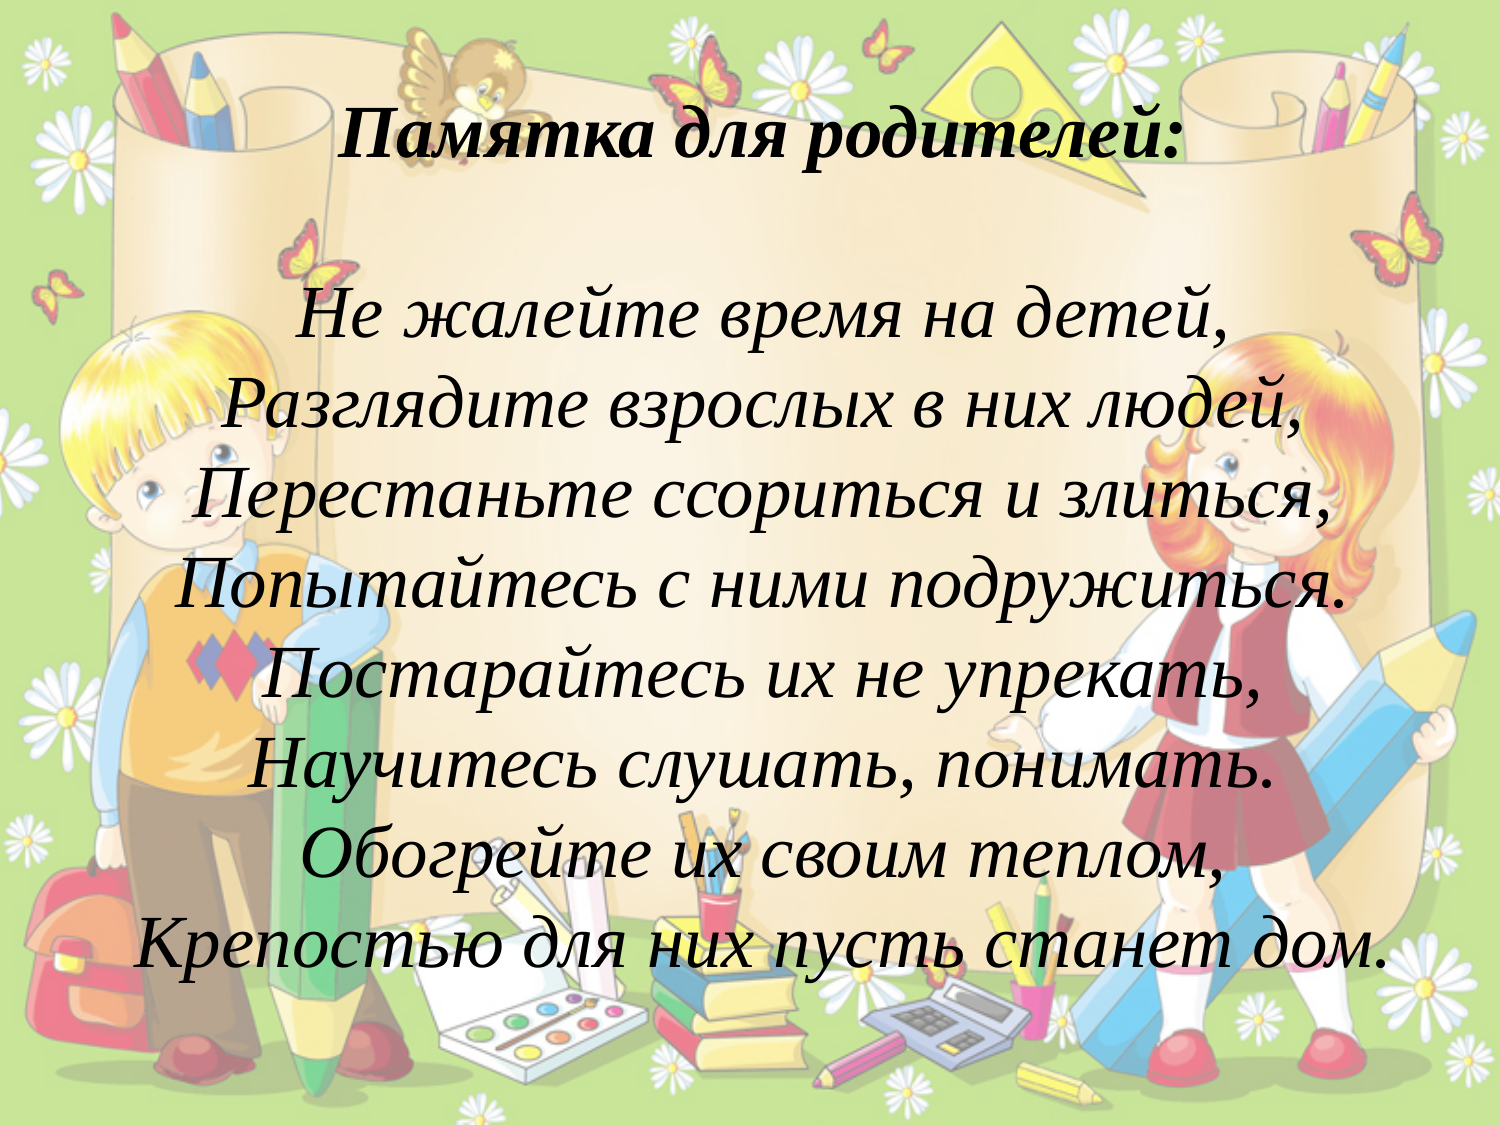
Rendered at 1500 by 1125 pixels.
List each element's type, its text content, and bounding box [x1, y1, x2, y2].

text_box Памятка для родителей: Не жалейте время на детей, Разглядите взрослых в них людей, Перестаньте ссориться и злиться, Попытайтесь с ними подружиться. Постарайтесь их не упрекать, Научитесь слушать, понимать. Обогрейте их своим теплом, Крепостью для них пусть станет дом. [0, 5, 1453, 1035]
